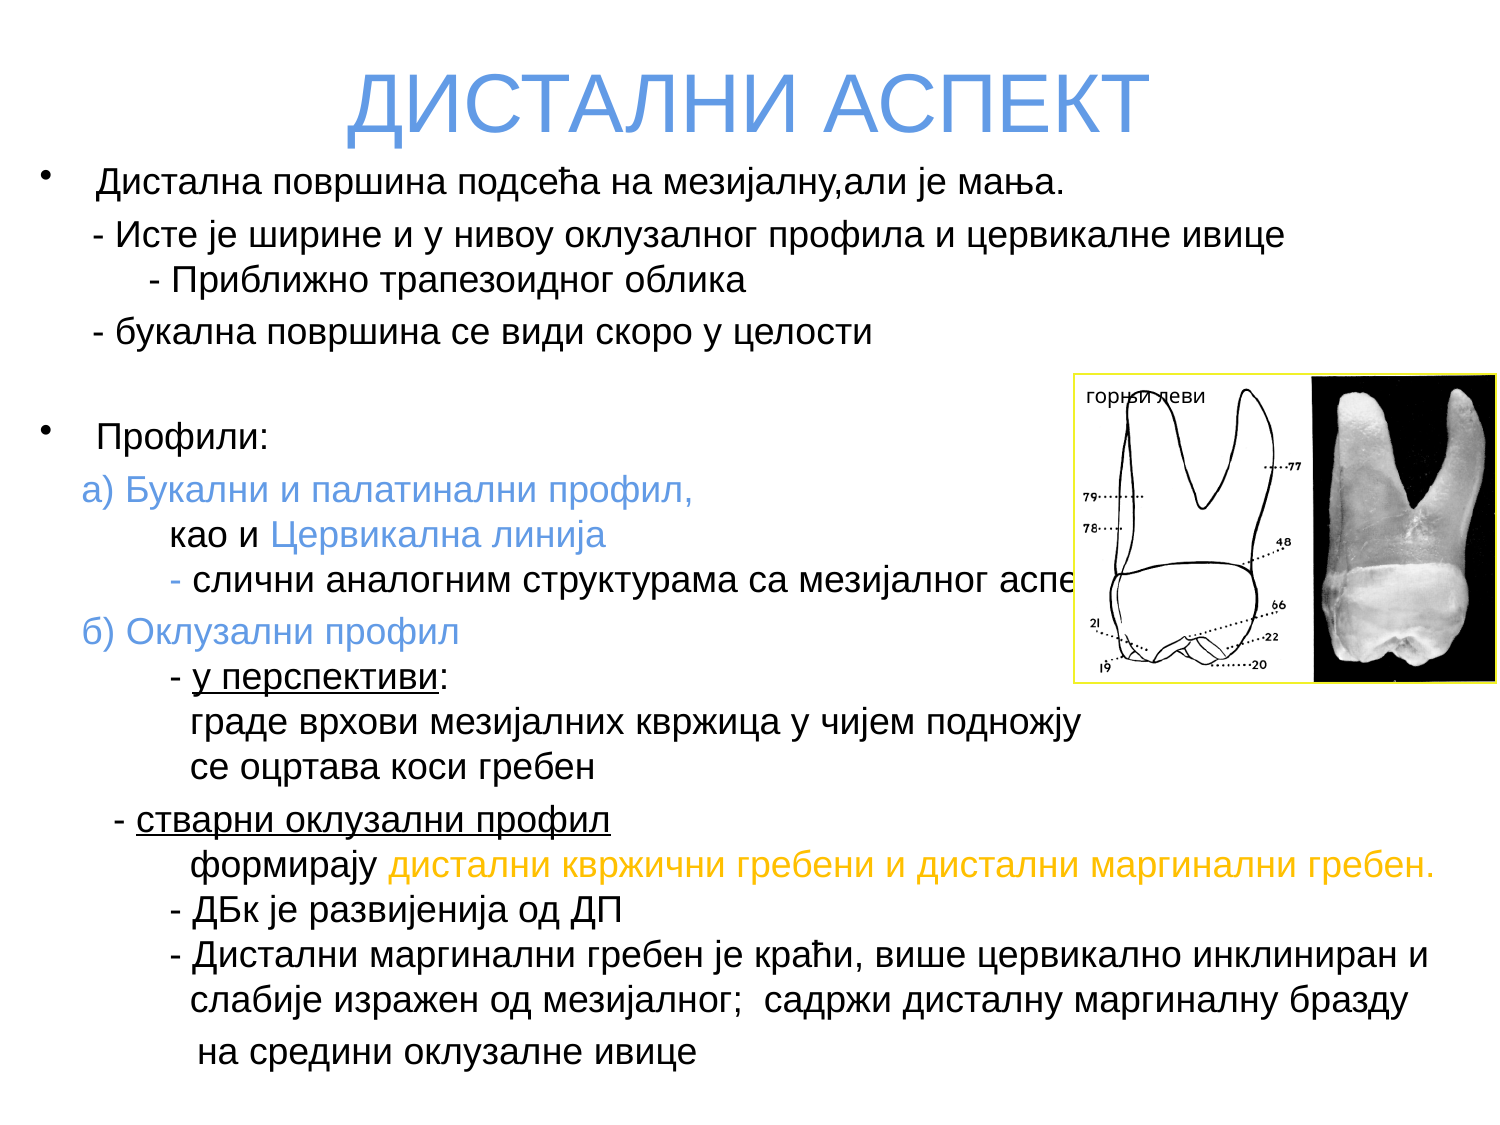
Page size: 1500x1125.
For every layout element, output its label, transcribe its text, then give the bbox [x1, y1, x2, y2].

title ДИСТАЛНИ АСПЕКТ [74, 30, 1425, 149]
picture [1074, 374, 1496, 683]
list Дистална површина подсећа на мезијалну,али је мања. - Исте је ширине и у нивоу оклузалног профила и цервикалне ивице - Приближно трапезоидног облика - букална површина се види скоро у целости Профили: а) Букални и палатинални профил, као и Цервикална линија - слични аналогним структурама са мезијалног аспекта б) Оклузални профил - у перспективи: граде врхови мезијалних квржица у чијем подножју се оцртава коси гребен - стварни оклузални профил формирају дистални квржични гребени и дистални маргинални гребен. - ДБк је развијенија од ДП - Дистални маргинални гребен је краћи, више цервикално инклиниран и слабије изражен од мезијалног; садржи дисталну маргиналну бразду нa средини оклузалне ивице [24, 149, 1457, 1113]
